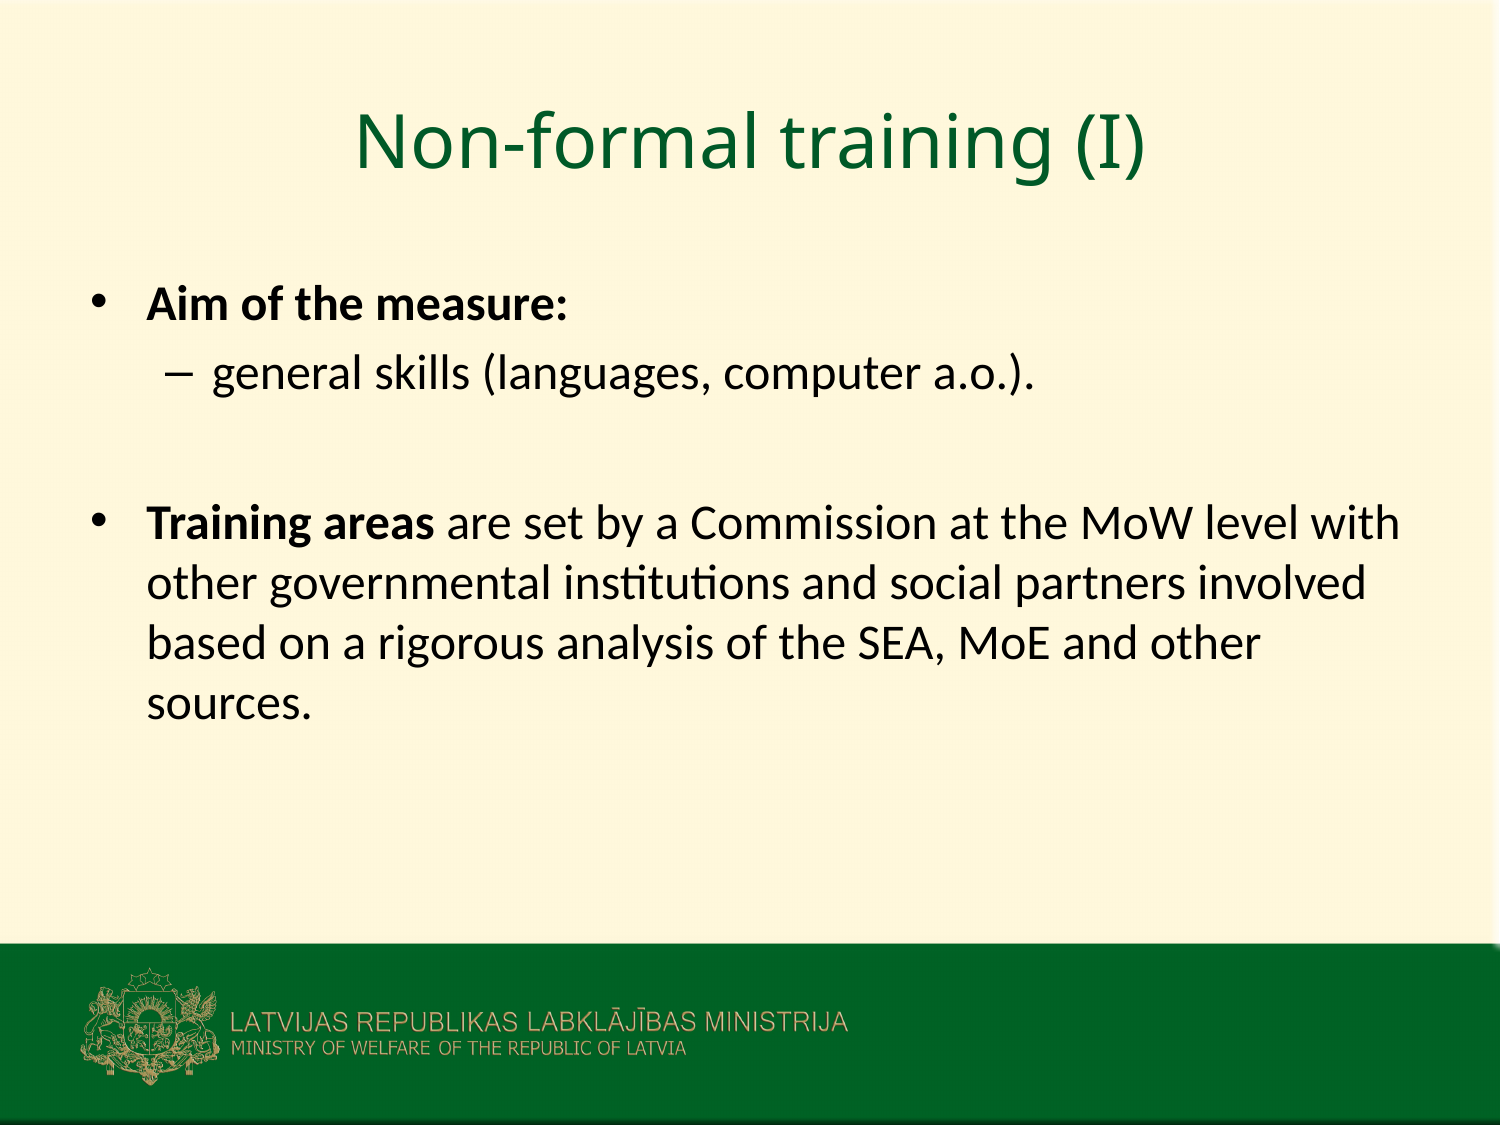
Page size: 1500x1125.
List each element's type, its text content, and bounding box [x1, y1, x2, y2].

list Aim of the measure: general skills (languages, computer a.o.). Training areas are set by a Commission at the MoW level with other governmental institutions and social partners involved based on a rigorous analysis of the SEA, MoE and other sources. [74, 262, 1426, 1006]
title Non-formal training (I) [74, 44, 1426, 233]
picture [0, 0, 1500, 1125]
